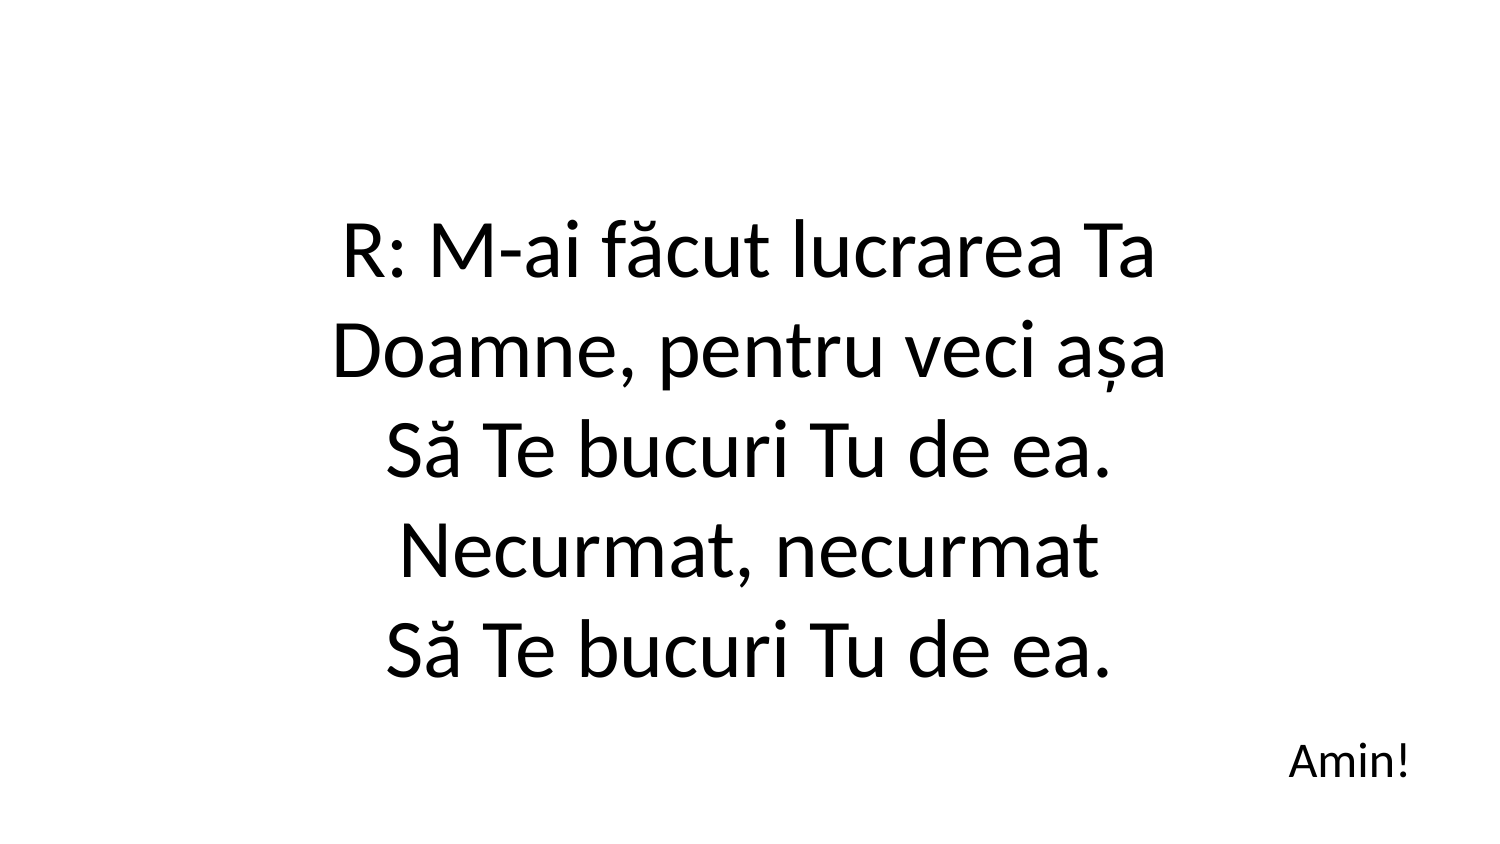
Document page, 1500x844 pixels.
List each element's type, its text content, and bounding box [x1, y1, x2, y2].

text_box R: M-ai făcut lucrarea Ta Doamne, pentru veci așa Să Te bucuri Tu de ea. Necurmat, necurmat Să Te bucuri Tu de ea. [316, 142, 1184, 702]
text_box Amin! [1273, 674, 1427, 795]
